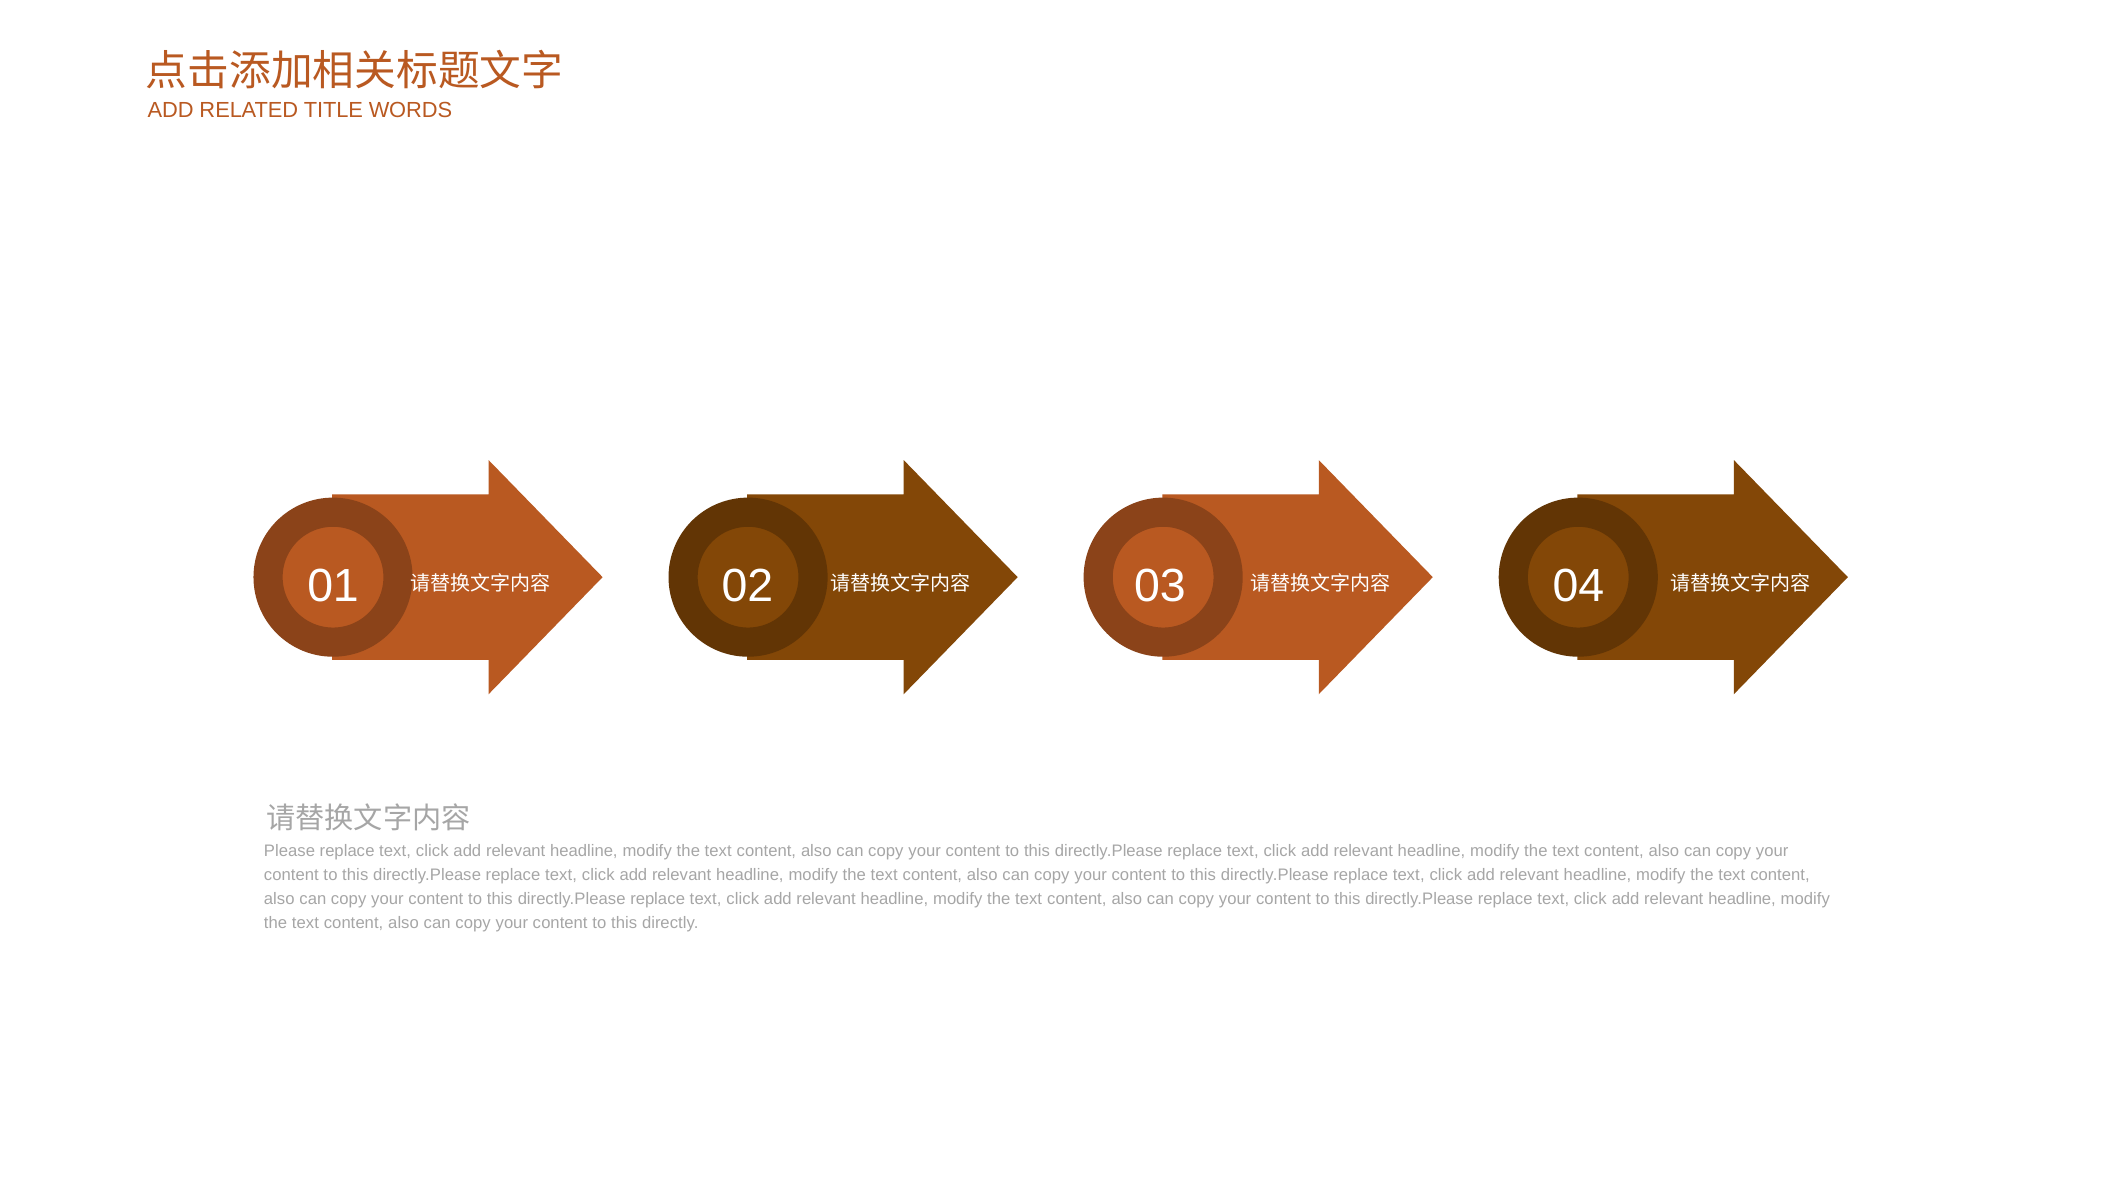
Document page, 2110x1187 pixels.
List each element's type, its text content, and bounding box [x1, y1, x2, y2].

text_box 点击添加相关标题文字 [145, 43, 564, 95]
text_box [1513, 460, 1848, 695]
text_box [267, 460, 603, 695]
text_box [682, 460, 1018, 695]
text_box ADD RELATED TITLE WORDS [147, 96, 453, 123]
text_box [263, 793, 1846, 933]
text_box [1098, 460, 1433, 695]
